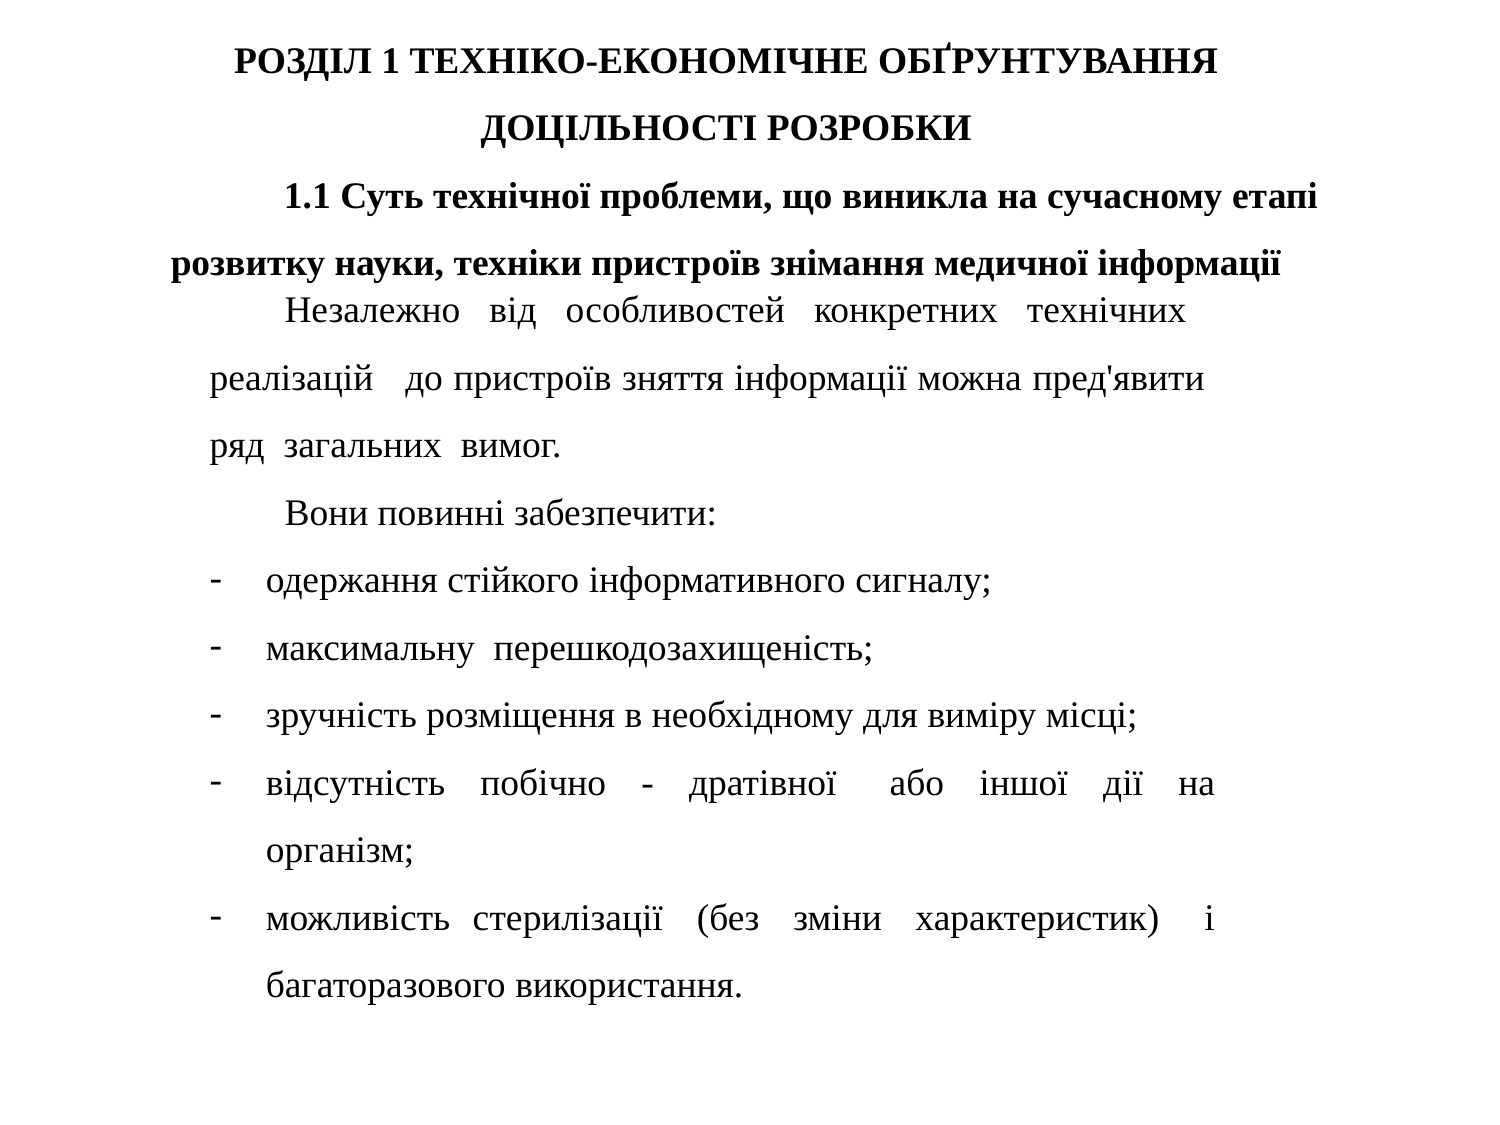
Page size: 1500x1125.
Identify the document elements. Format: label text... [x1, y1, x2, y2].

title РОЗДІЛ 1 ТЕХНІКО-ЕКОНОМІЧНЕ ОБҐРУНТУВАННЯ ДОЦІЛЬНОСТІ РОЗРОБКИ 1.1 Суть технічної проблеми, що виникла на сучасному етапі розвитку науки, техніки пристроїв знімання медичної інформації [112, 54, 1341, 243]
text_box Незалежно від особливостей конкретних технічних реалізацій до пристроїв зняття інформації можна пред'явити ряд загальних вимог. Вони повинні забезпечити: одержання стійкого інформативного сигналу; максимальну перешкодозахищеність; зручність розміщення в необхідному для виміру місці; відсутність побічно - дратівної або іншої дії на організм; можливість стерилізації (без зміни характеристик) і багаторазового використання. [194, 255, 1232, 1013]
